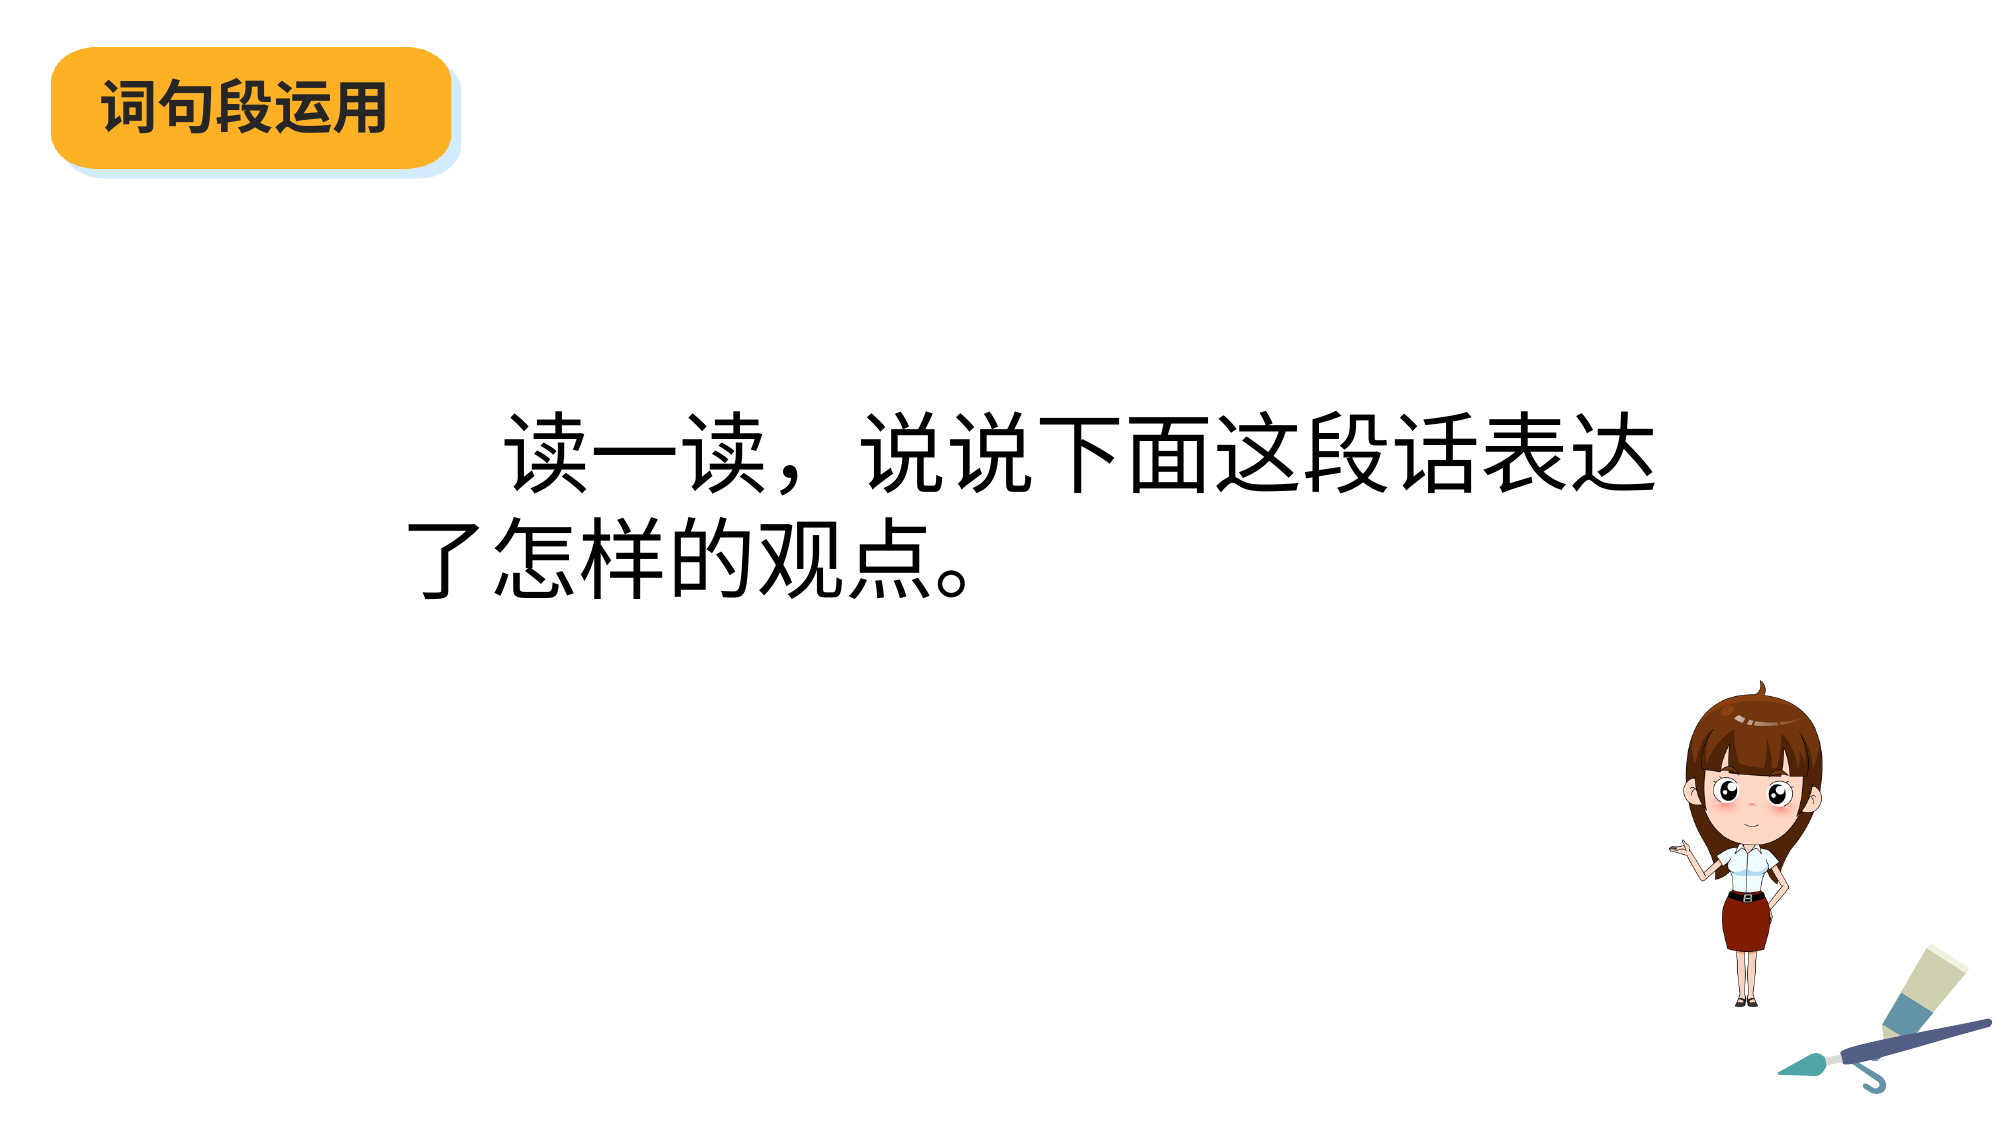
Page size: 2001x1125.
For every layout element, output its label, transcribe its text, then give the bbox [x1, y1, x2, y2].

picture [1580, 680, 1911, 1012]
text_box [1811, 945, 1974, 1125]
picture [51, 47, 461, 179]
text_box 读一读，说说下面这段话表达了怎样的观点。 [385, 389, 1685, 619]
